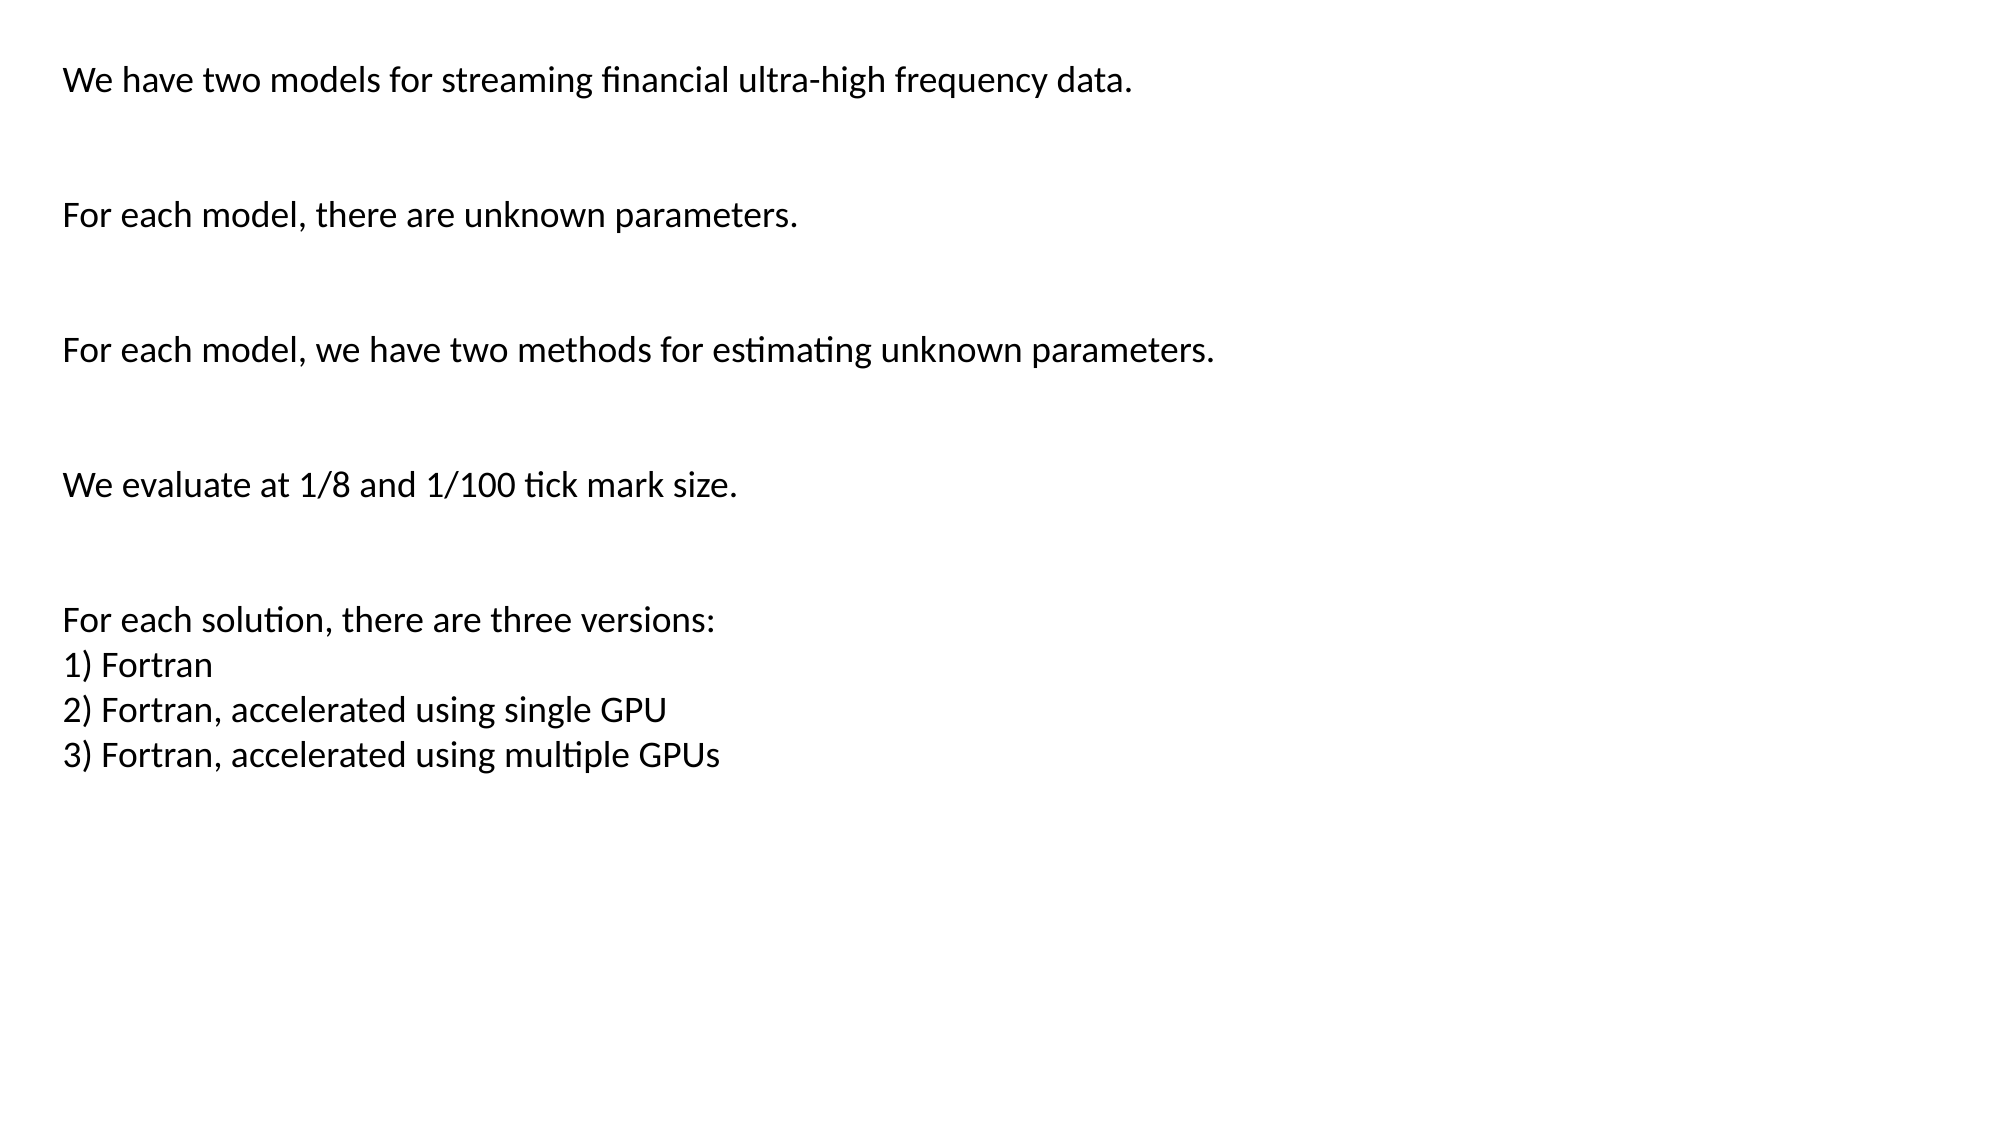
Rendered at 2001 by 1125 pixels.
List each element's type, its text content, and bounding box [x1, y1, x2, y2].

text_box We have two models for streaming financial ultra-high frequency data. For each model, there are unknown parameters. For each model, we have two methods for estimating unknown parameters. We evaluate at 1/8 and 1/100 tick mark size. For each solution, there are three versions: 1) Fortran 2) Fortran, accelerated using single GPU 3) Fortran, accelerated using multiple GPUs [47, 47, 1232, 783]
